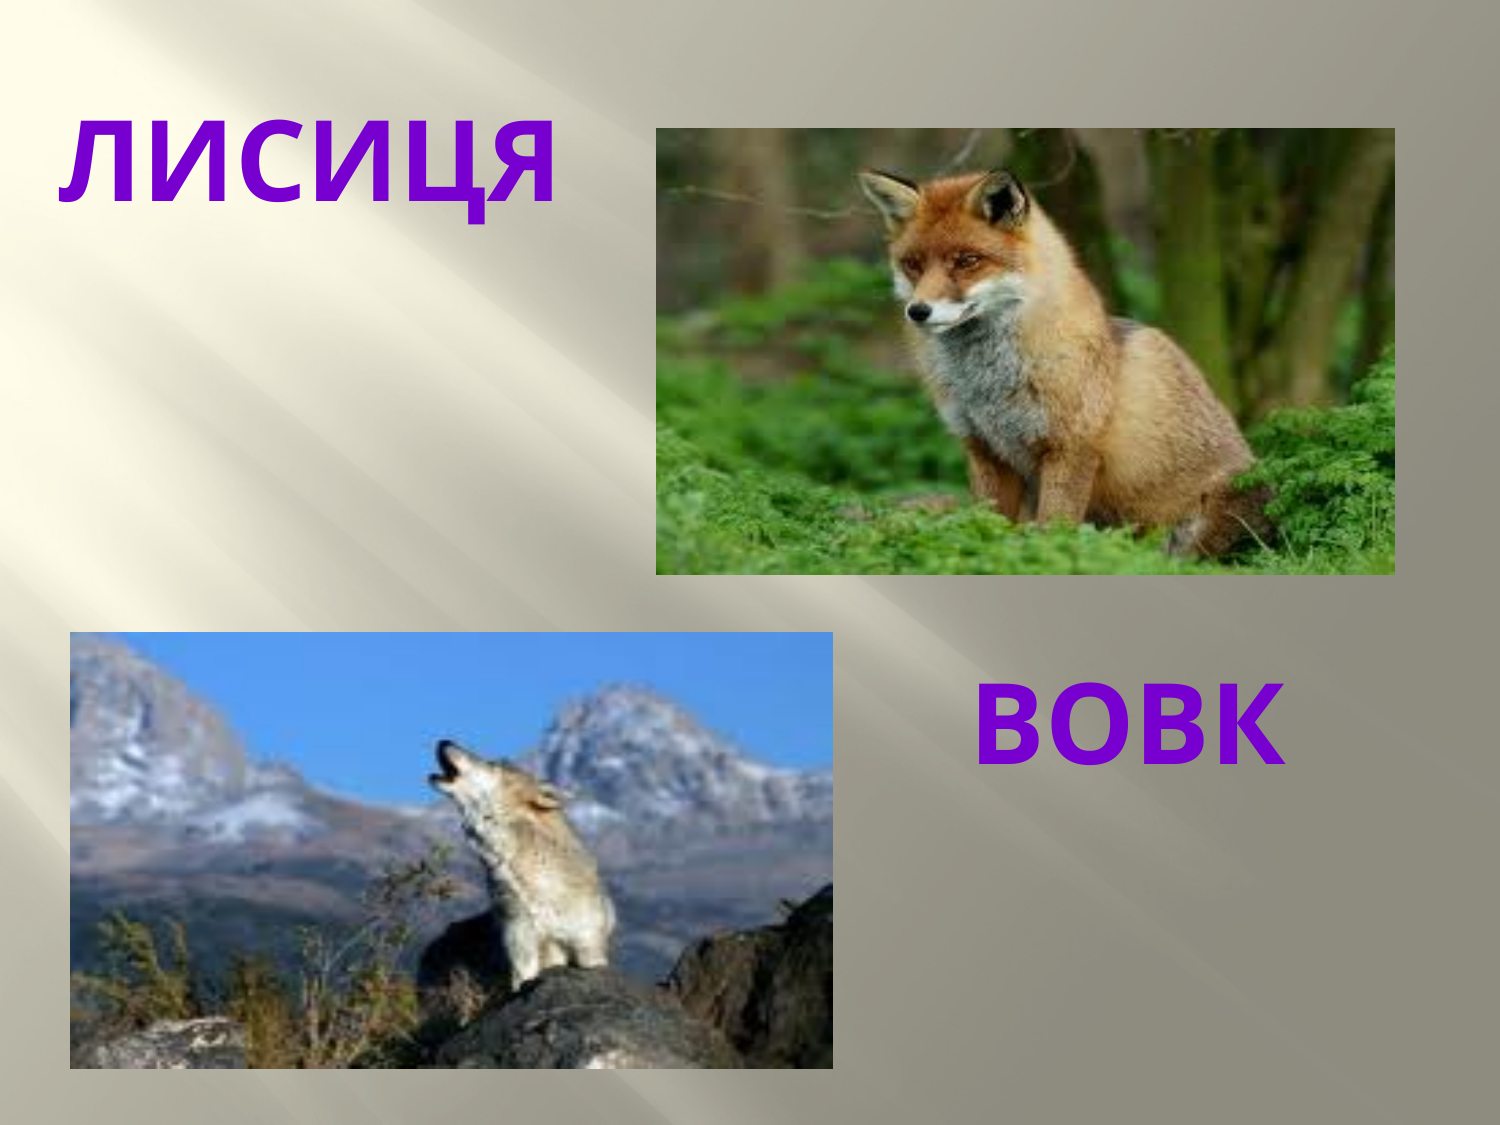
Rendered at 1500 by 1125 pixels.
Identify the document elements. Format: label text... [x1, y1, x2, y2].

picture [70, 632, 833, 1069]
picture [655, 128, 1395, 575]
text_box Вовк [925, 644, 1360, 795]
text_box Лисиця [35, 81, 586, 232]
